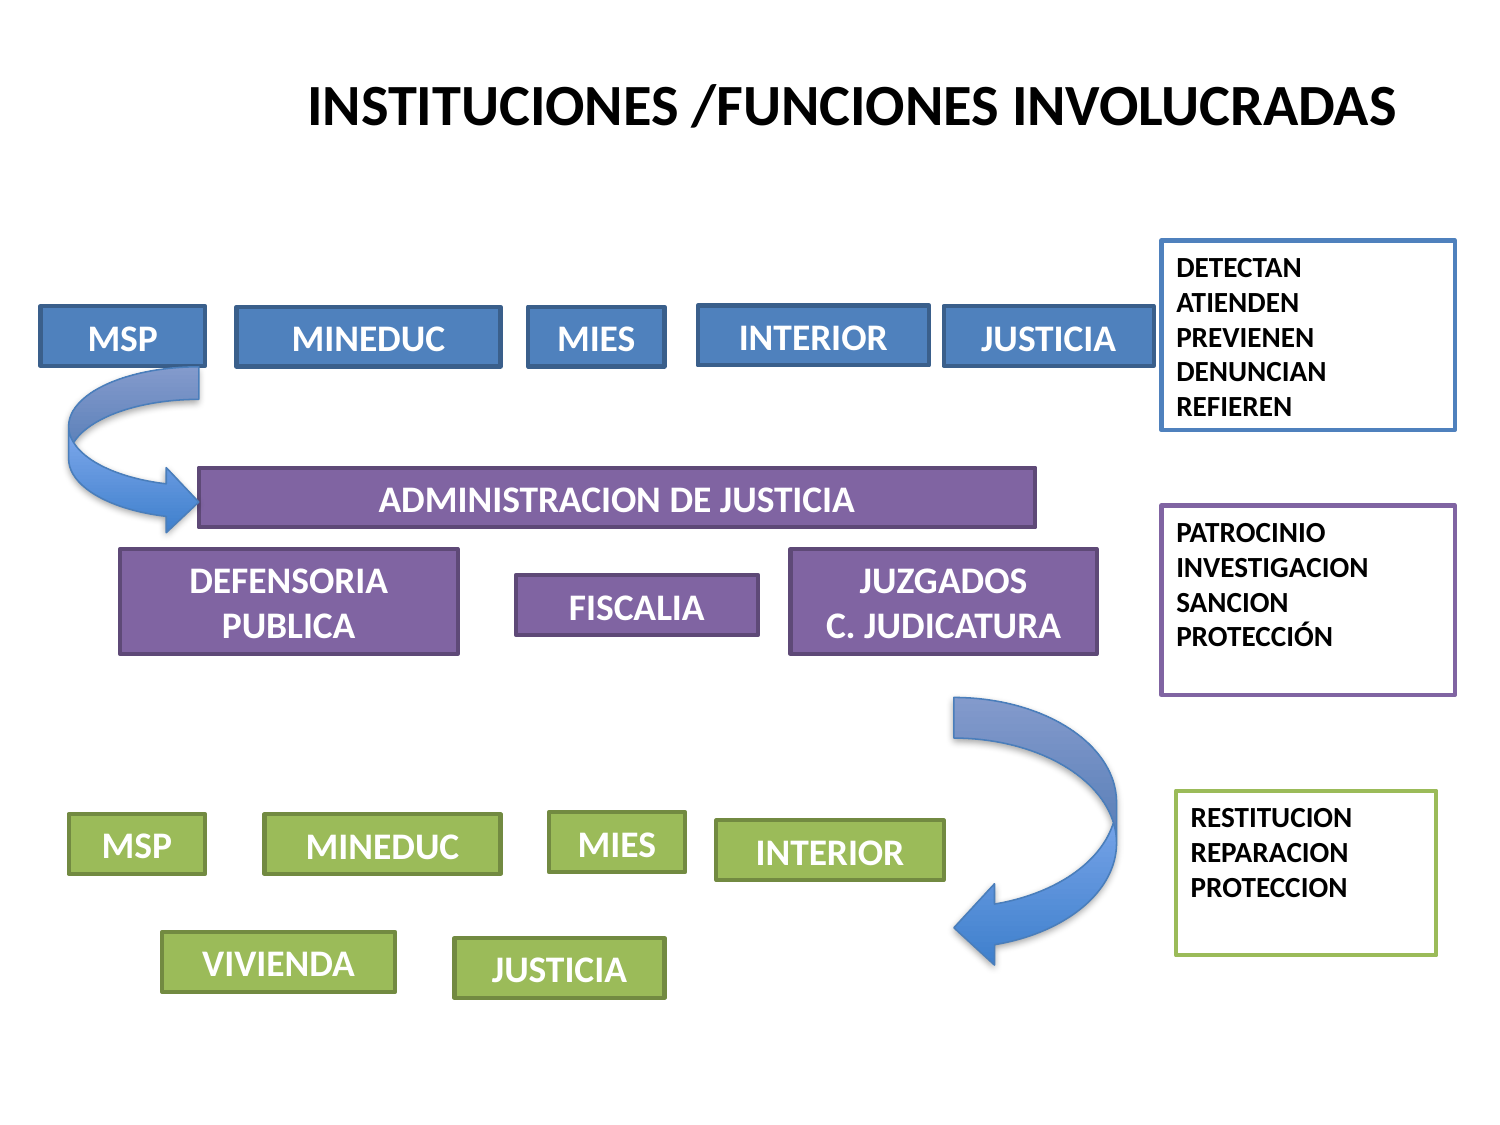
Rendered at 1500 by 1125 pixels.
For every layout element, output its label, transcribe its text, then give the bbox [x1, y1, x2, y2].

text_box FISCALIA [514, 573, 760, 637]
text_box MINEDUC [262, 812, 503, 876]
text_box DETECTAN ATIENDEN PREVIENEN DENUNCIAN REFIEREN [1159, 238, 1457, 432]
text_box MSP [67, 812, 207, 876]
text_box MINEDUC [234, 305, 503, 369]
text_box DEFENSORIA PUBLICA [118, 547, 460, 656]
text_box RESTITUCION REPARACION PROTECCION [1174, 789, 1438, 957]
text_box MSP [38, 304, 207, 368]
text_box [953, 696, 1118, 966]
text_box JUSTICIA [942, 304, 1156, 368]
text_box [67, 366, 200, 534]
text_box MIES [547, 810, 687, 874]
title INSTITUCIONES /FUNCIONES INVOLUCRADAS [75, 45, 1425, 161]
text_box INTERIOR [714, 818, 946, 882]
text_box JUSTICIA [452, 936, 667, 1000]
text_box ADMINISTRACION DE JUSTICIA [197, 466, 1037, 529]
text_box VIVIENDA [160, 930, 397, 994]
text_box JUZGADOS C. JUDICATURA [788, 547, 1099, 656]
text_box MIES [526, 305, 667, 369]
text_box PATROCINIO INVESTIGACION SANCION PROTECCIÓN [1159, 503, 1457, 697]
text_box INTERIOR [696, 303, 931, 367]
